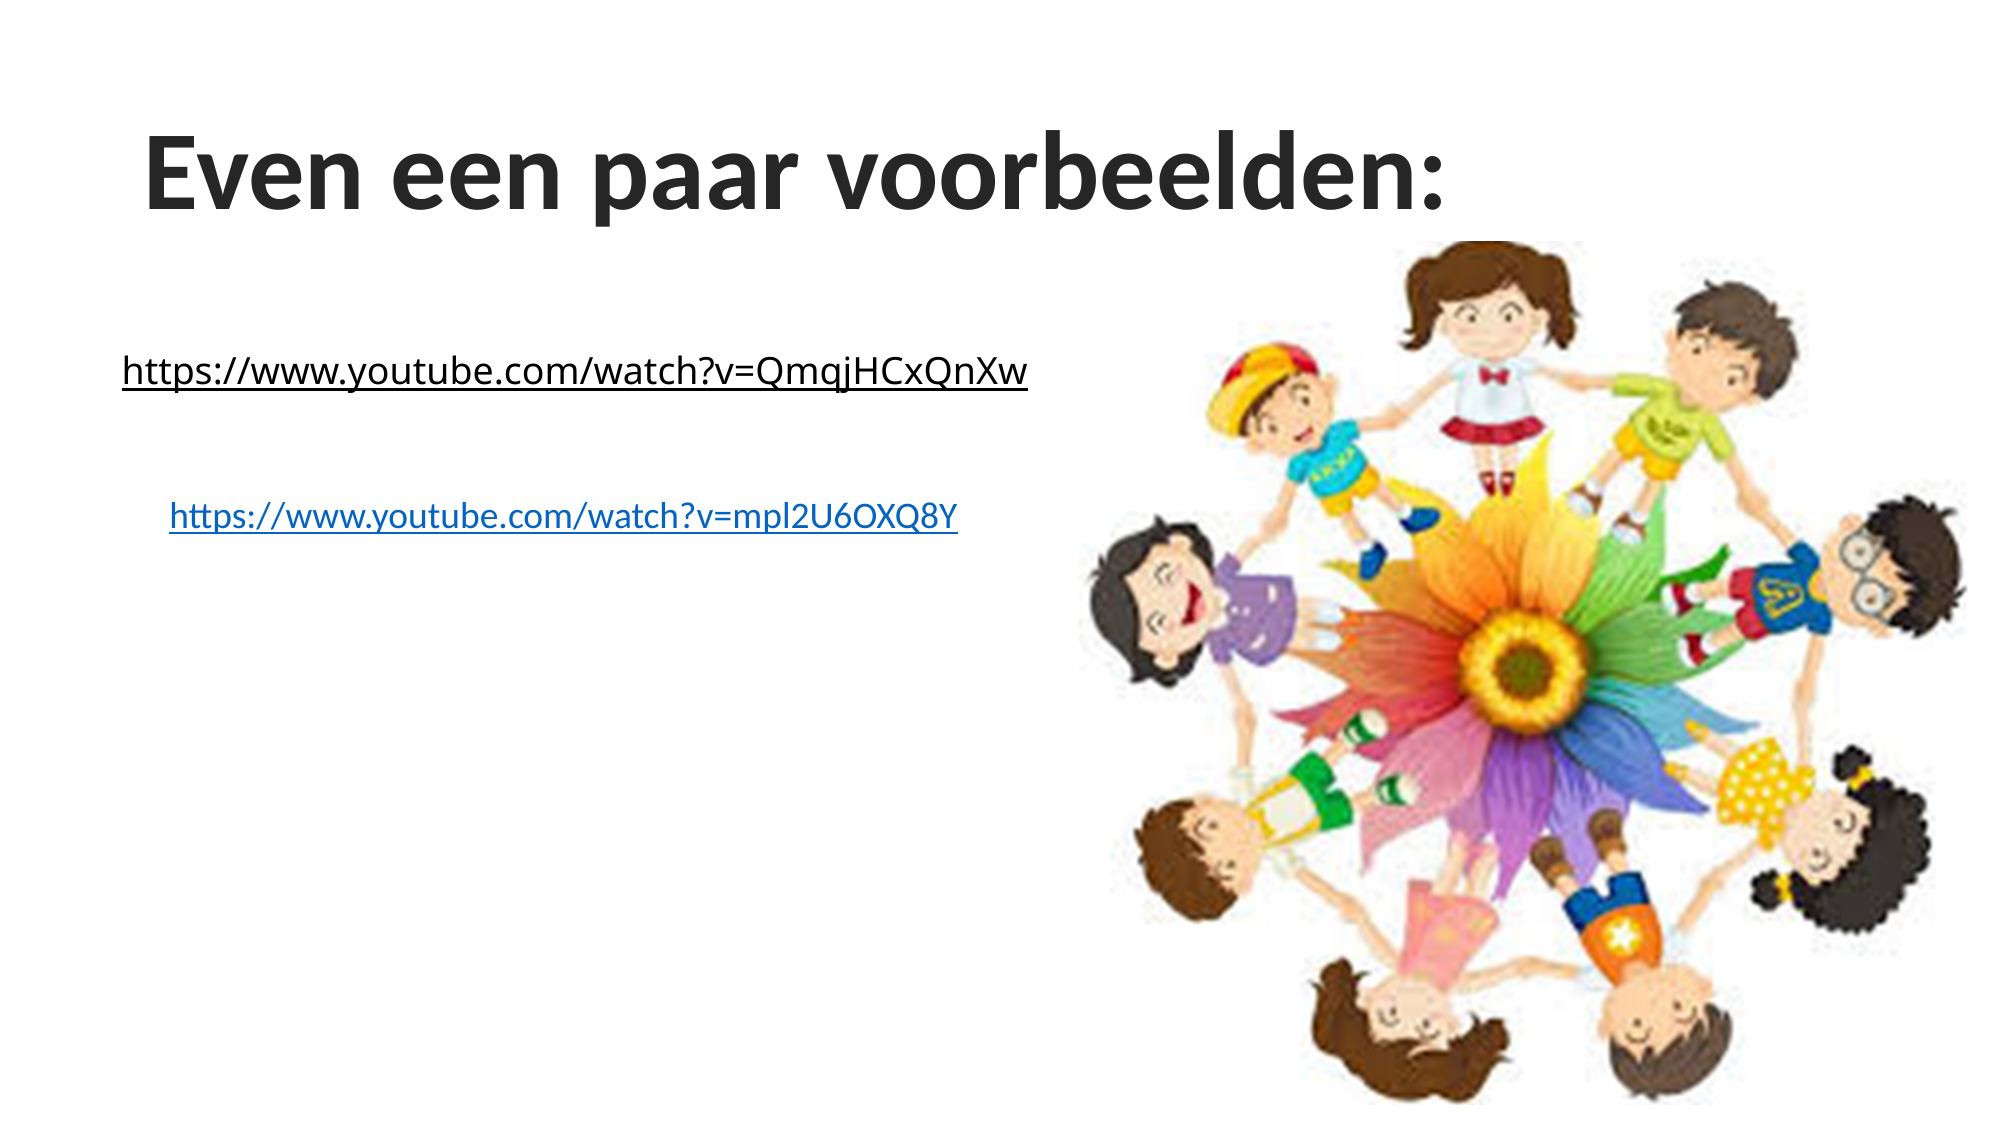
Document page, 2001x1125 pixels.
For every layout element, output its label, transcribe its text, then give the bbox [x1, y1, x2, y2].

text_box https://www.youtube.com/watch?v=QmqjHCxQnXw [106, 339, 1043, 451]
text_box Even een paar voorbeelden: [128, 89, 1465, 240]
picture [1079, 241, 1970, 1105]
text_box https://www.youtube.com/watch?v=mpl2U6OXQ8Y [154, 484, 973, 544]
